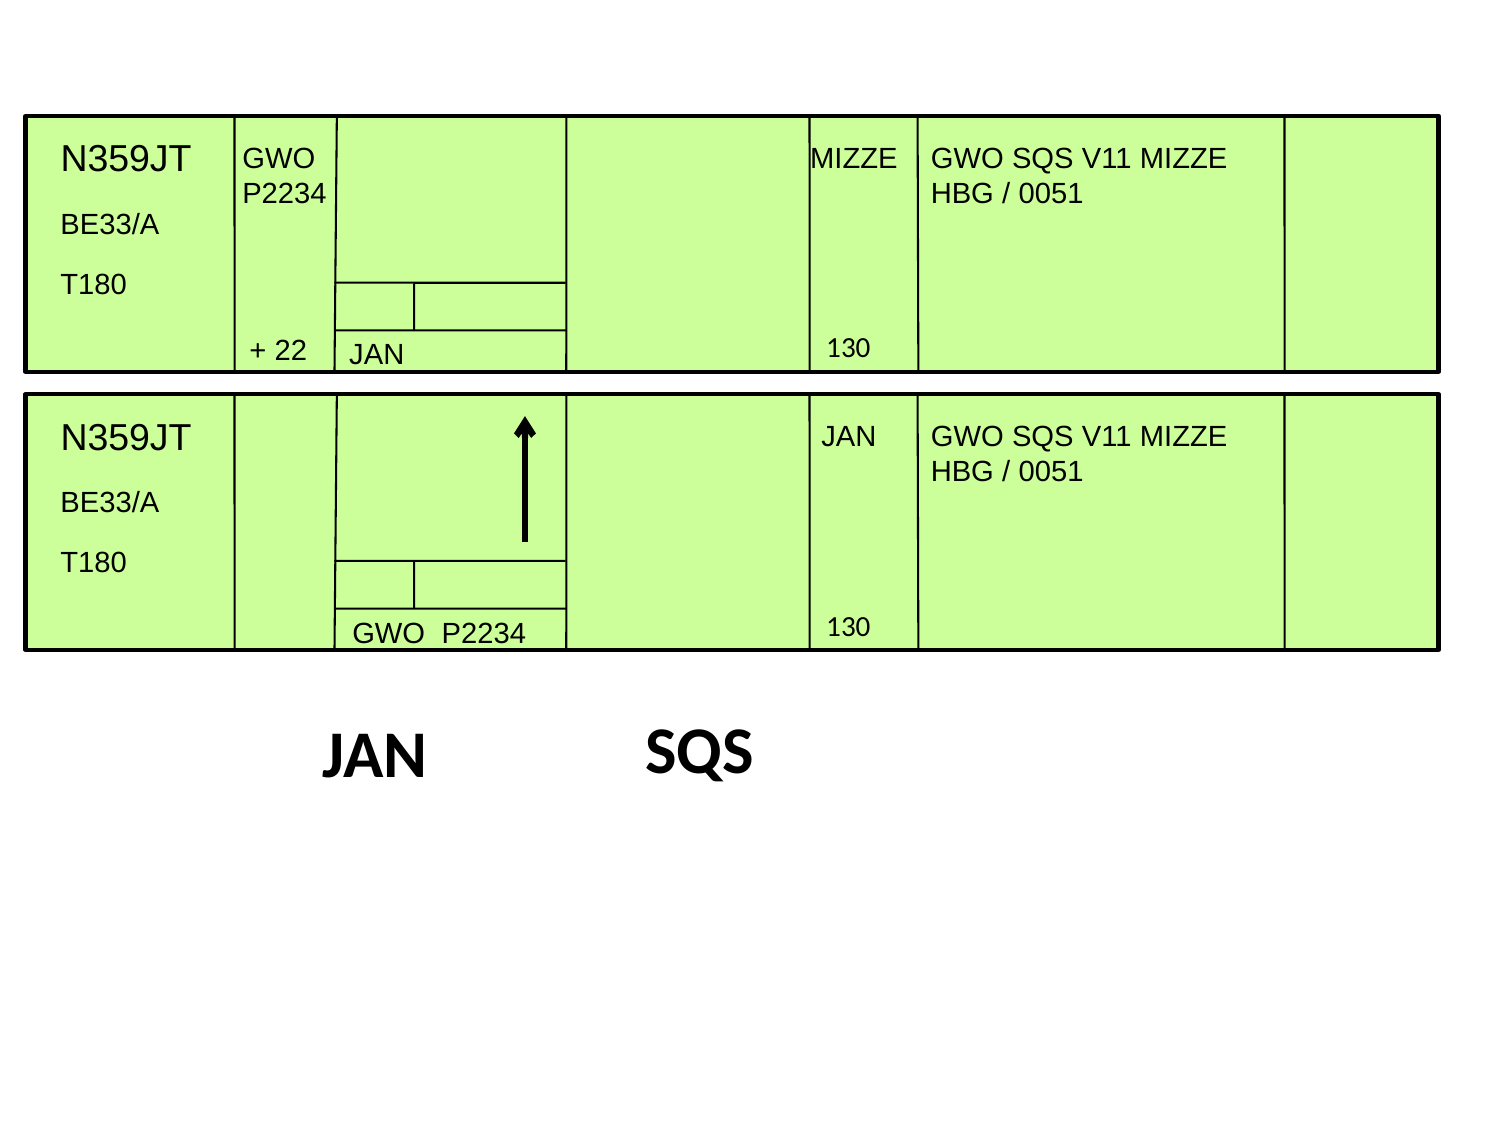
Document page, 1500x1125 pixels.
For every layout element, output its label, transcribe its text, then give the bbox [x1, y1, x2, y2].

text_box JAN [275, 703, 476, 798]
text_box SQS [612, 699, 788, 795]
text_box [25, 115, 1440, 379]
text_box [25, 393, 1440, 658]
